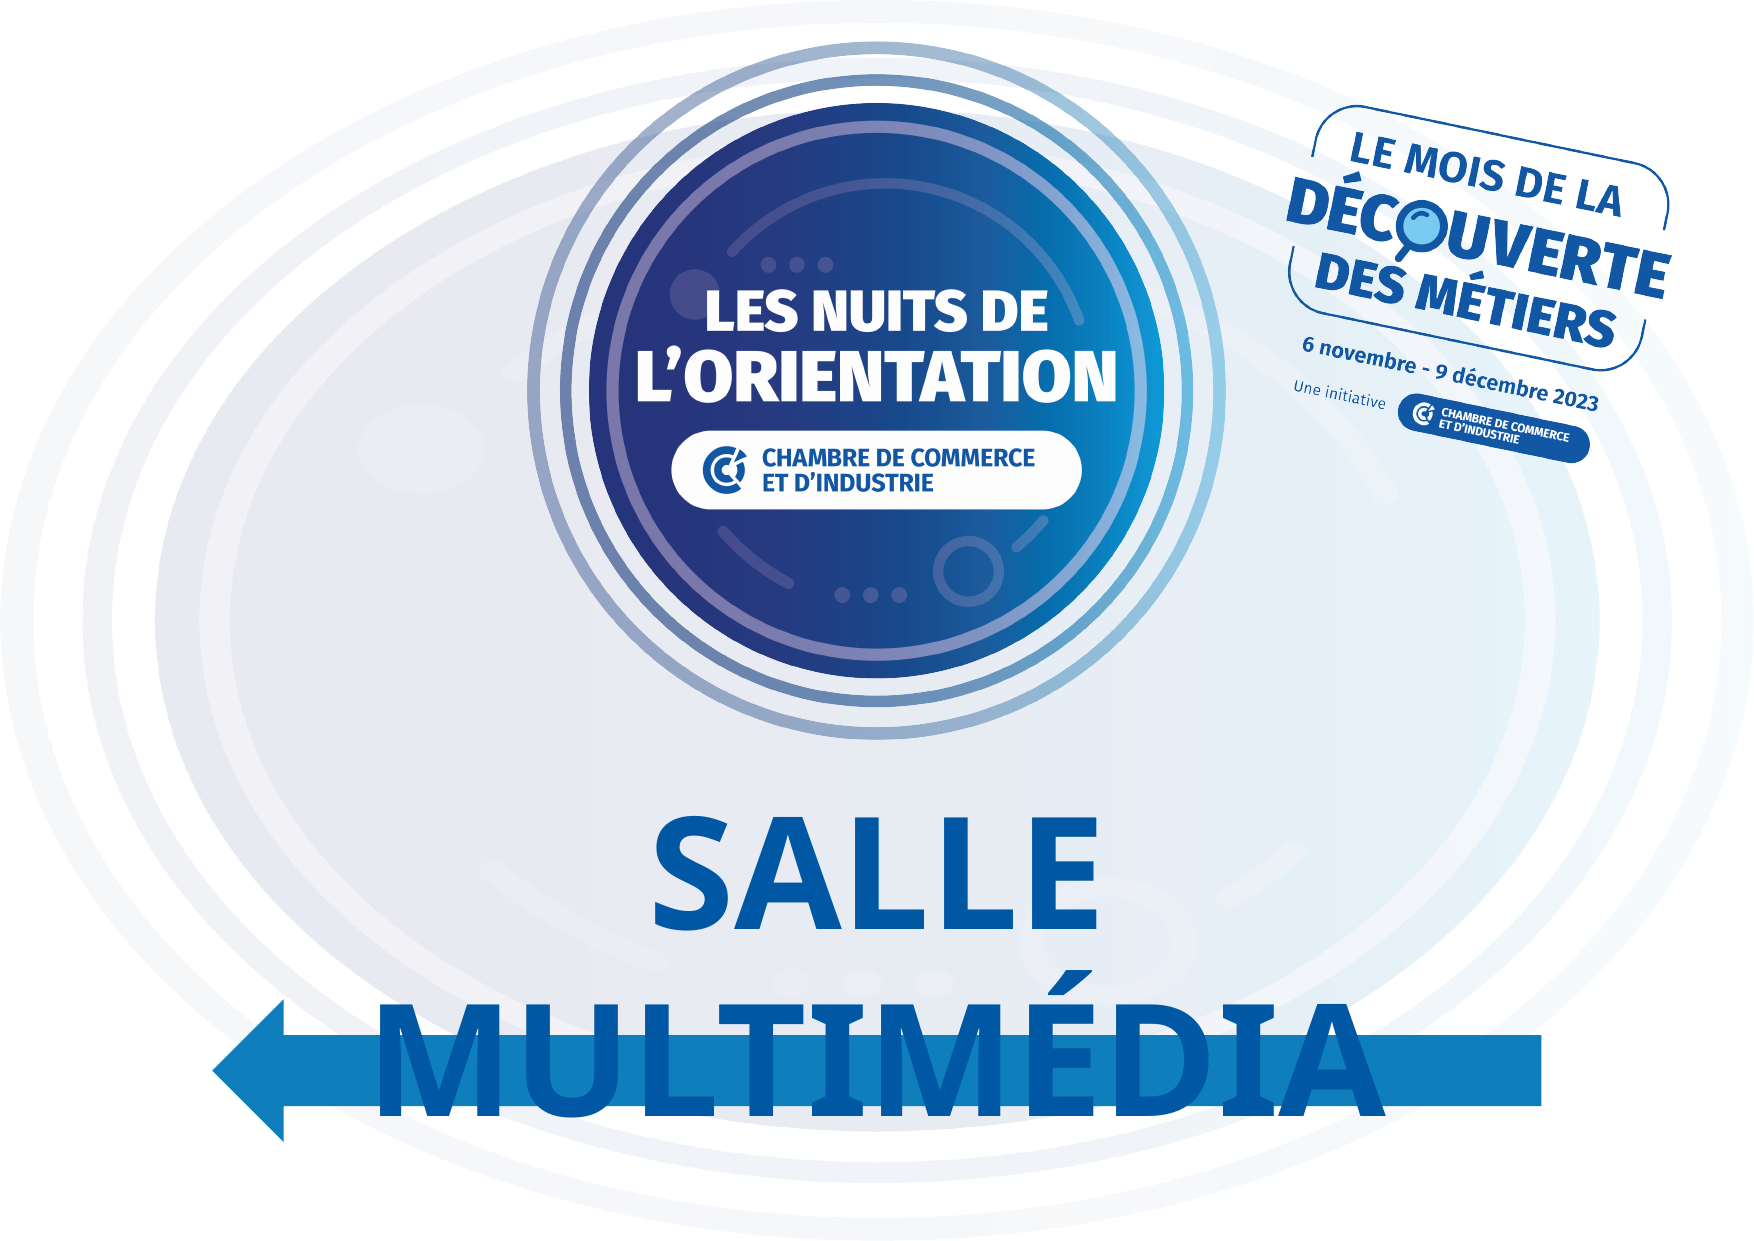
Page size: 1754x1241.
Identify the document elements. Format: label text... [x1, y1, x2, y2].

picture [527, 41, 1227, 740]
text_box SALLE MULTIMÉDIA [168, 765, 1586, 1156]
picture [1250, 95, 1688, 474]
